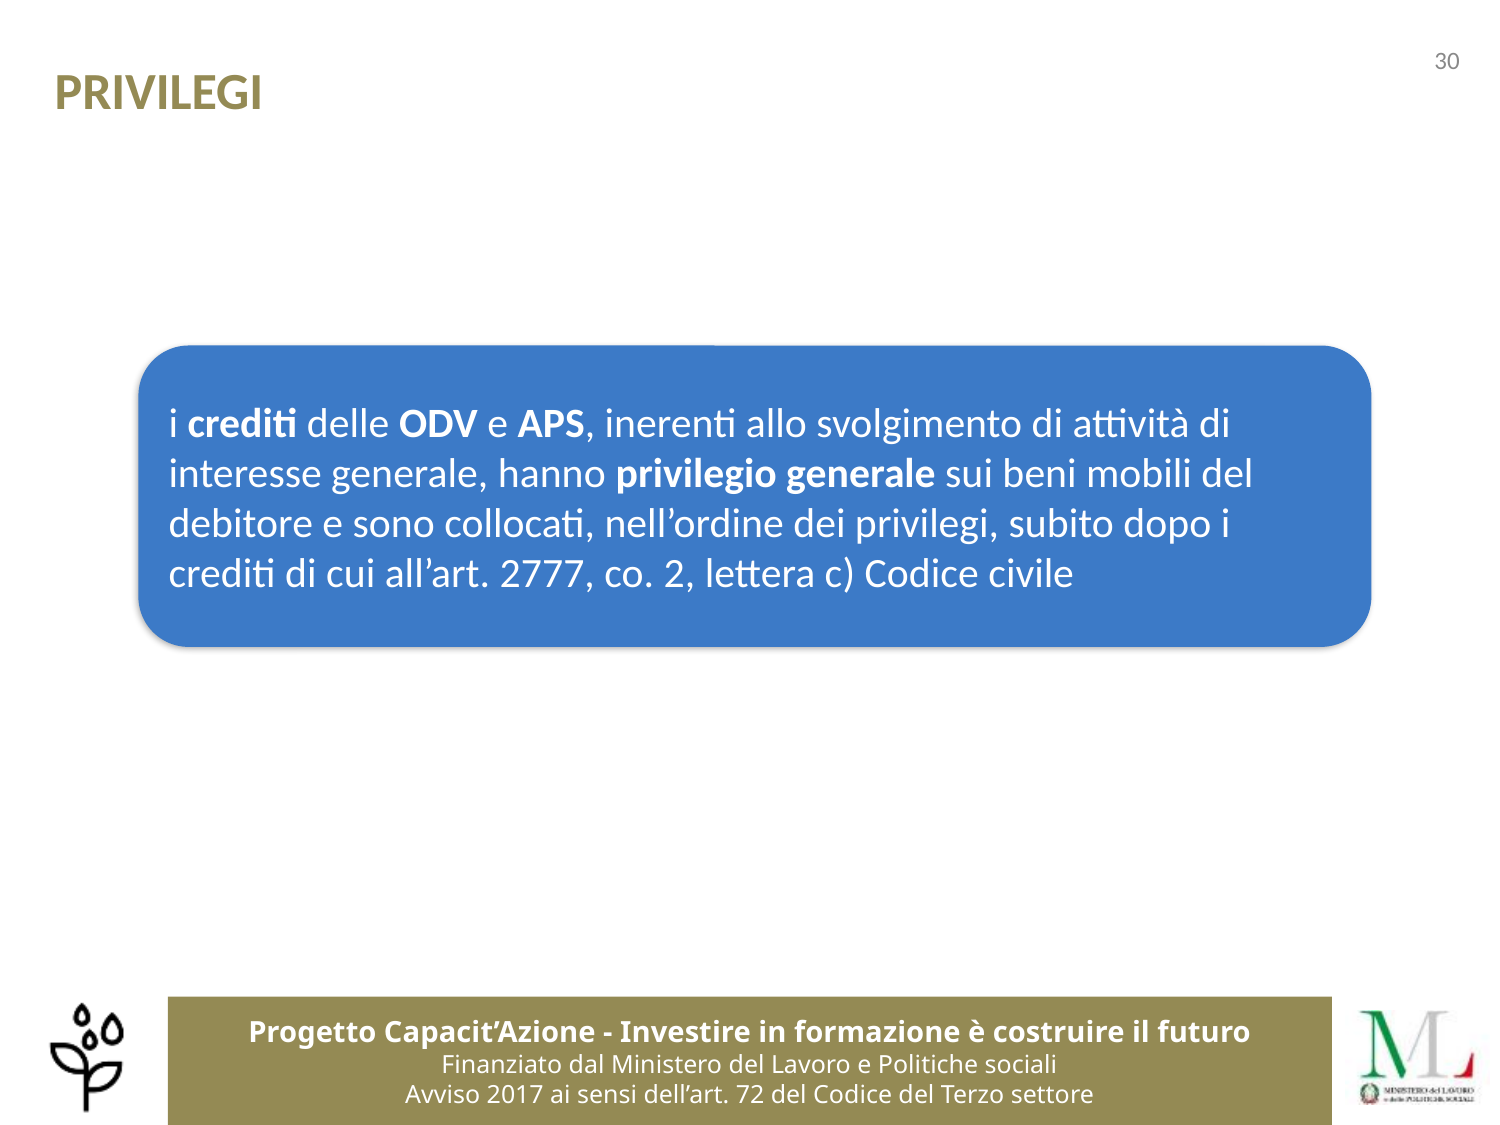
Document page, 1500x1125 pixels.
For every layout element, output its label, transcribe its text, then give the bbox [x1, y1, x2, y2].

text_box PRIVILEGI [39, 49, 316, 139]
text_box Progetto Capacit’Azione - Investire in formazione è costruire il futuro Finanziato dal Ministero del Lavoro e Politiche sociali Avviso 2017 ai sensi dell’art. 72 del Codice del Terzo settore [166, 994, 1334, 1125]
picture [47, 1002, 129, 1113]
slide_number 30 [1124, 29, 1475, 90]
picture [1345, 1009, 1491, 1106]
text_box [138, 345, 1372, 648]
